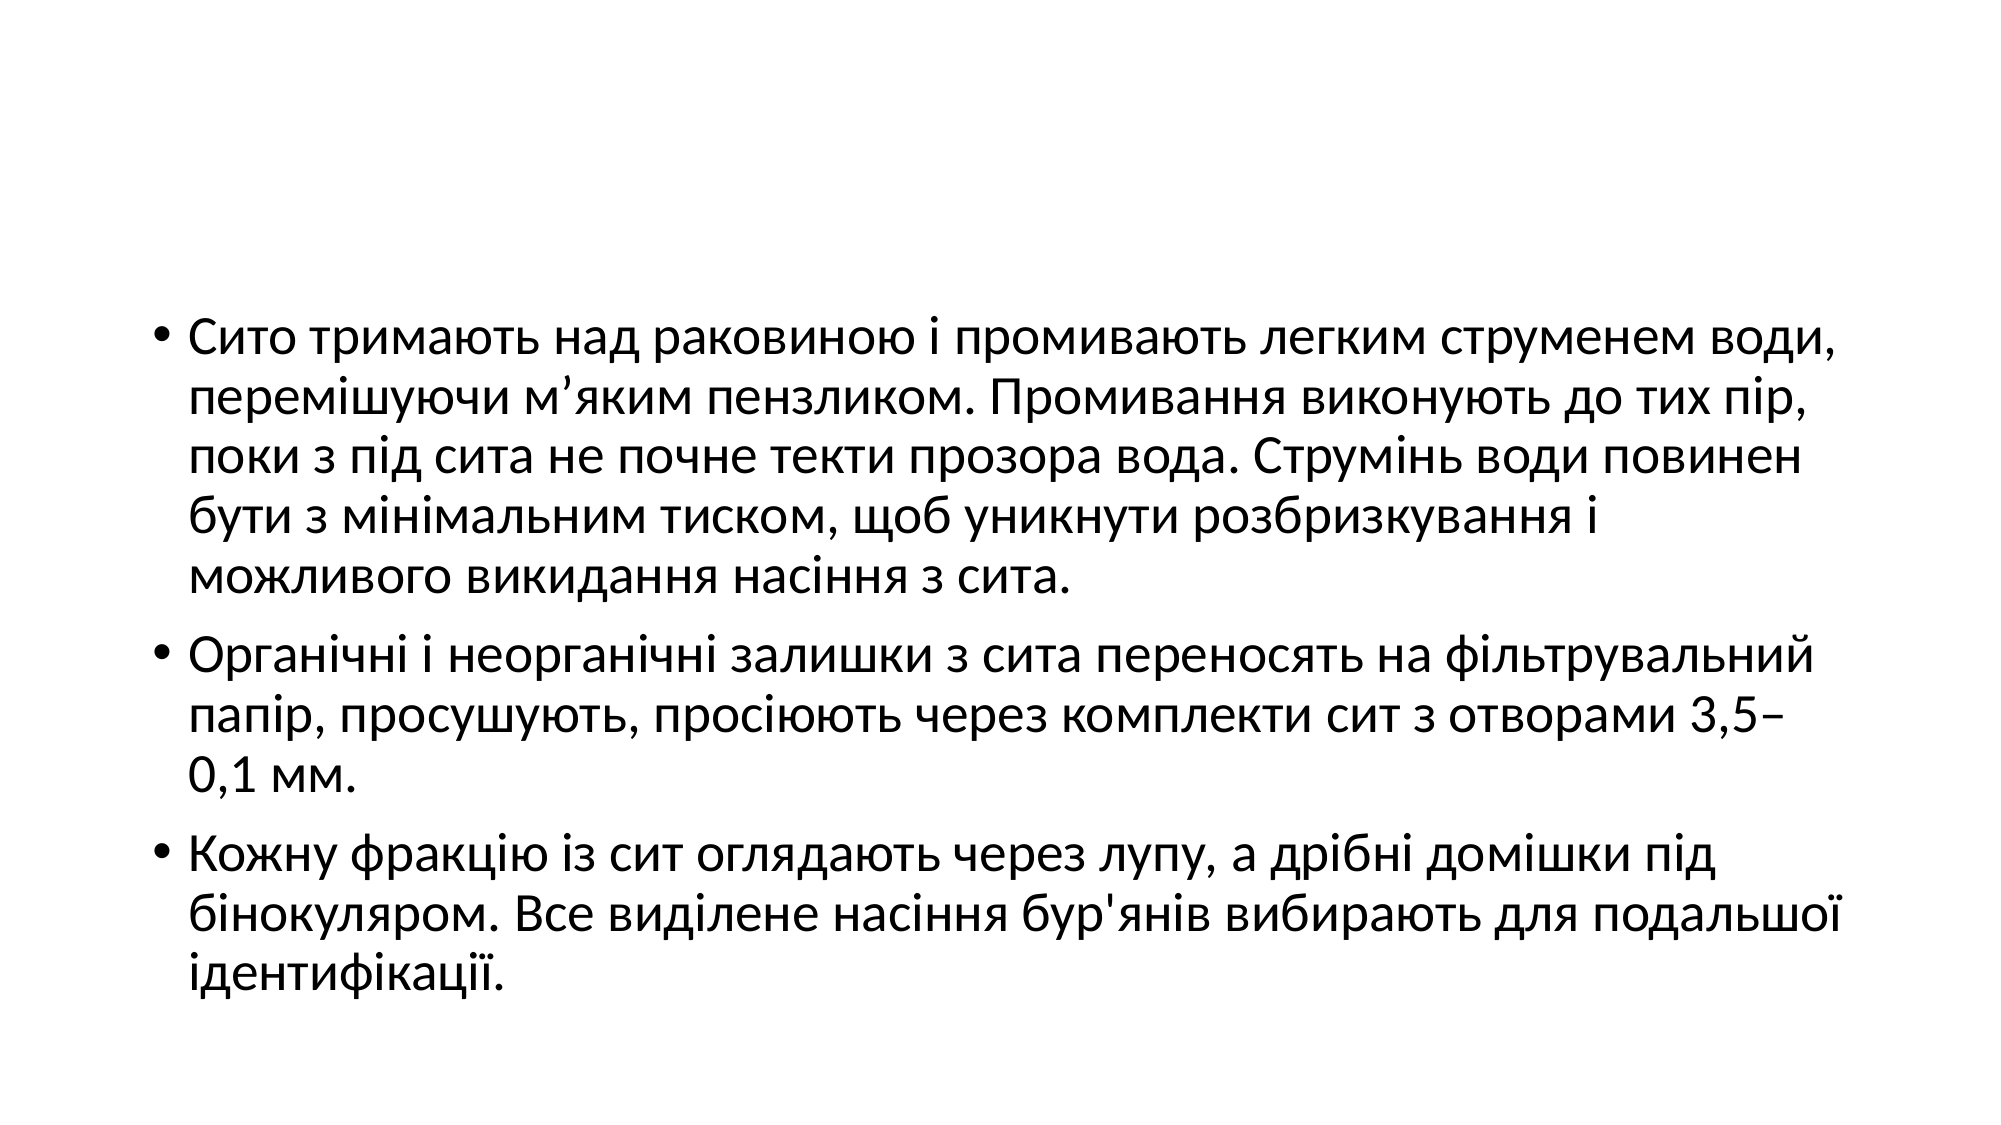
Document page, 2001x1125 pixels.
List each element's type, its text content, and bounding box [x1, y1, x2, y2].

list Сито тримають над раковиною і промивають легким струменем води, перемішуючи м’яким пензликом. Промивання виконують до тих пір, поки з під сита не почне текти прозора вода. Струмінь води повинен бути з мінімальним тиском, щоб уникнути розбризкування і можливого викидання насіння з сита. Органічні і неорганічні залишки з сита переносять на фільтрувальний папір, просушують, просіюють через комплекти сит з отворами 3,5–0,1 мм. Кожну фракцію із сит оглядають через лупу, а дрібні домішки під бінокуляром. Все виділене насіння бур'янів вибирають для подальшої ідентифікації. [137, 299, 1863, 1014]
